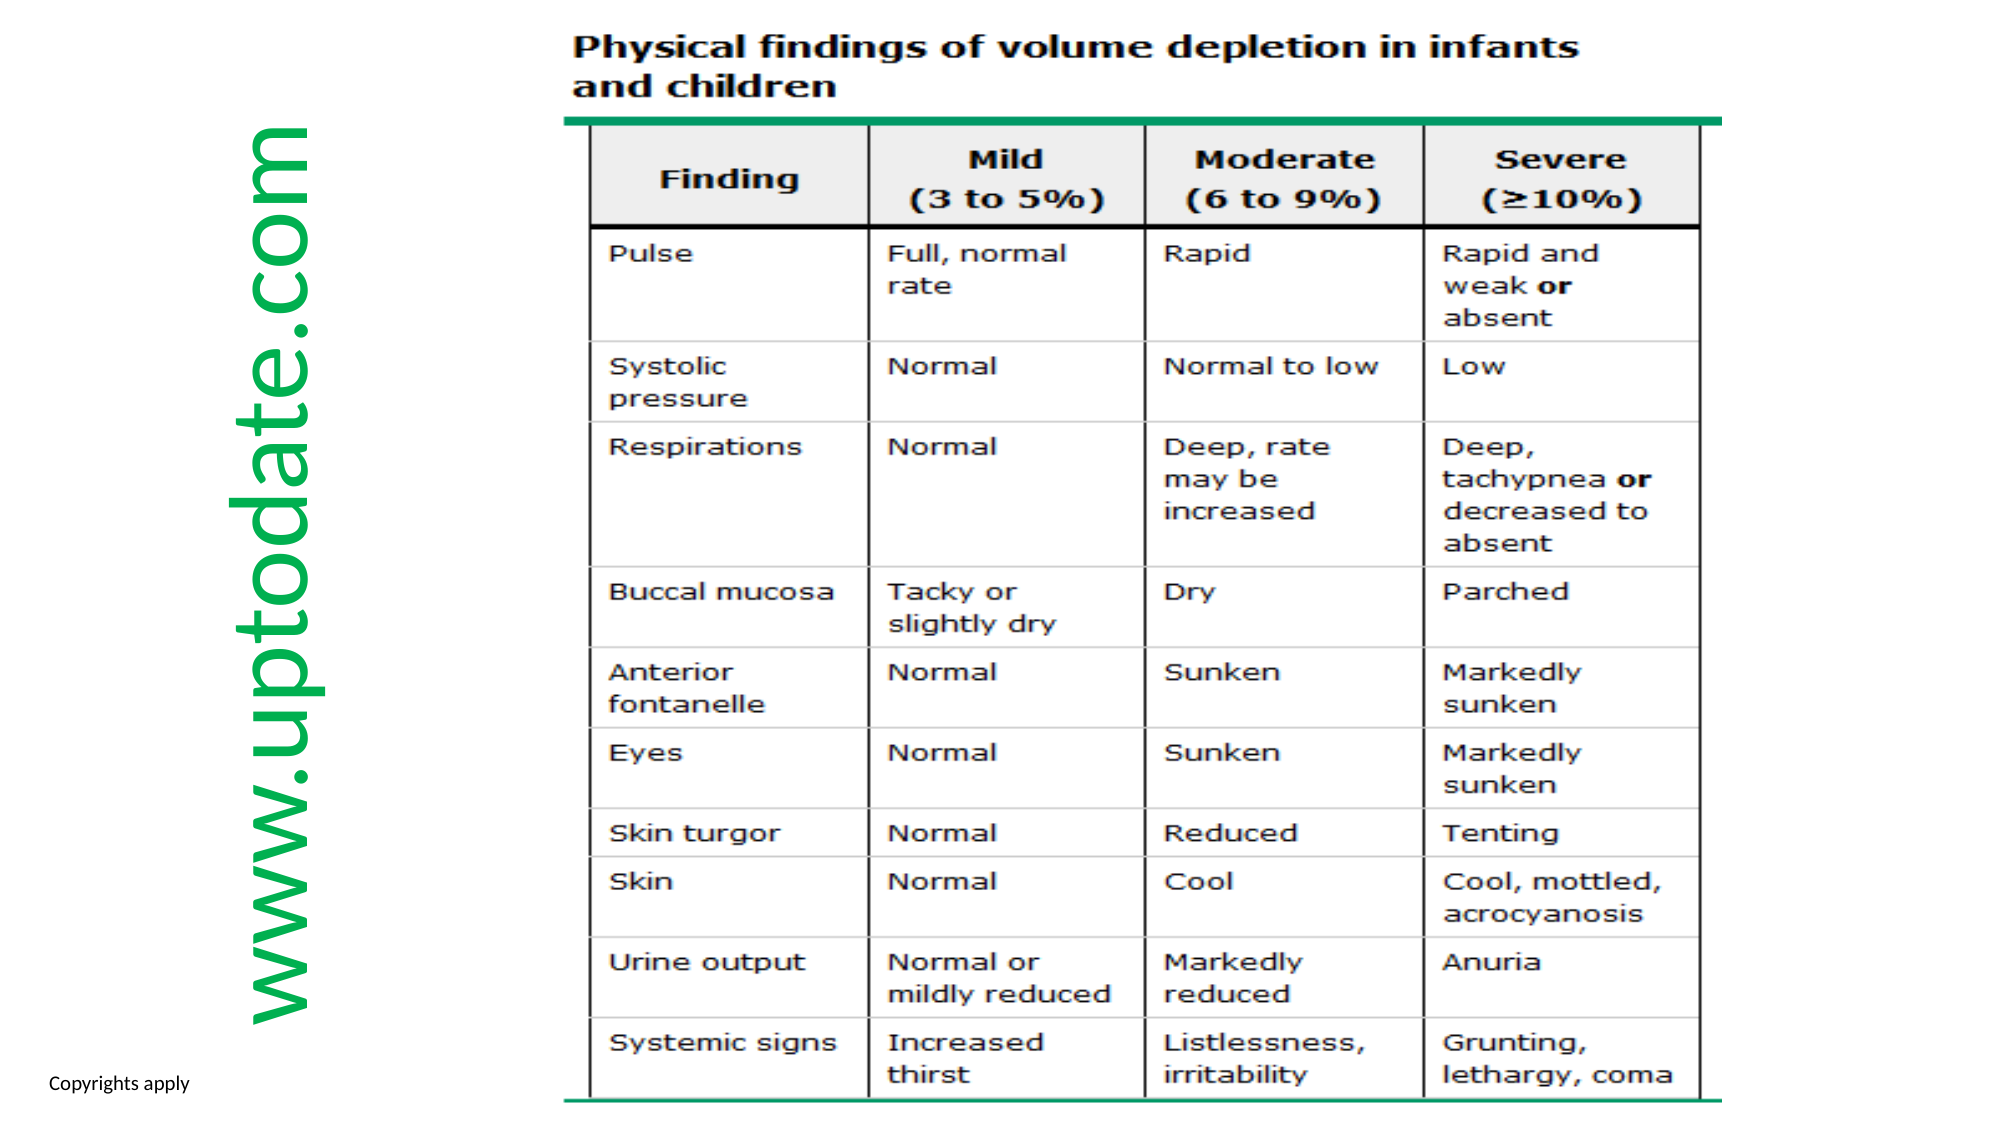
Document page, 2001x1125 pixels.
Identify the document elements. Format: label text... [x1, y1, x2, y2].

picture [500, 0, 1722, 1125]
text_box www.uptodate.com [187, 90, 338, 1042]
